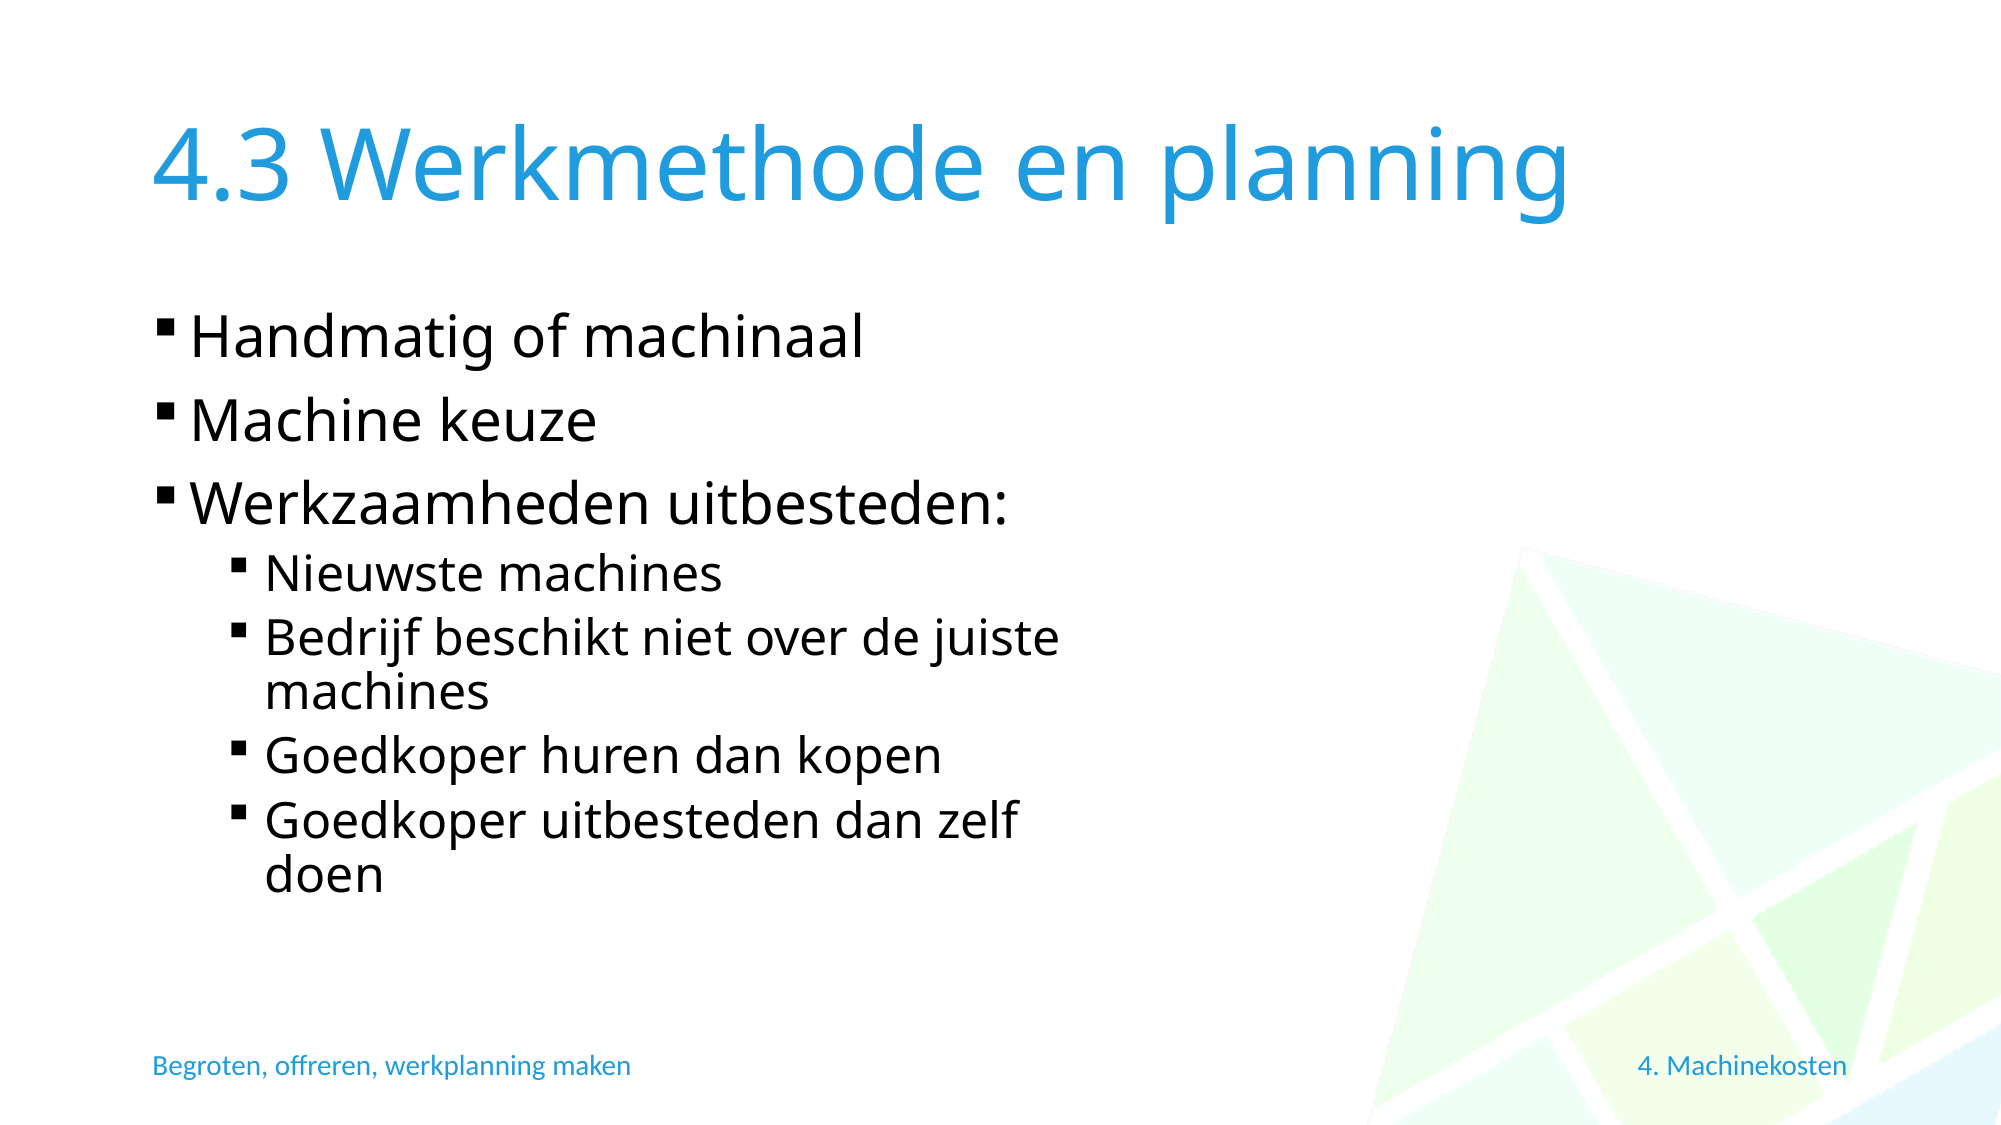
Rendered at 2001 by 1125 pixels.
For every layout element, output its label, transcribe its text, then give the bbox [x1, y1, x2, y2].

title 4.3 Werkmethode en planning [137, 59, 1863, 278]
list 4. Machinekosten [1412, 1042, 1863, 1103]
list Begroten, offreren, werkplanning maken [137, 1042, 664, 1087]
list Handmatig of machinaal Machine keuze Werkzaamheden uitbesteden: Nieuwste machines Bedrijf beschikt niet over de juiste machines Goedkoper huren dan kopen Goedkoper uitbesteden dan zelf doen [137, 299, 1150, 1014]
